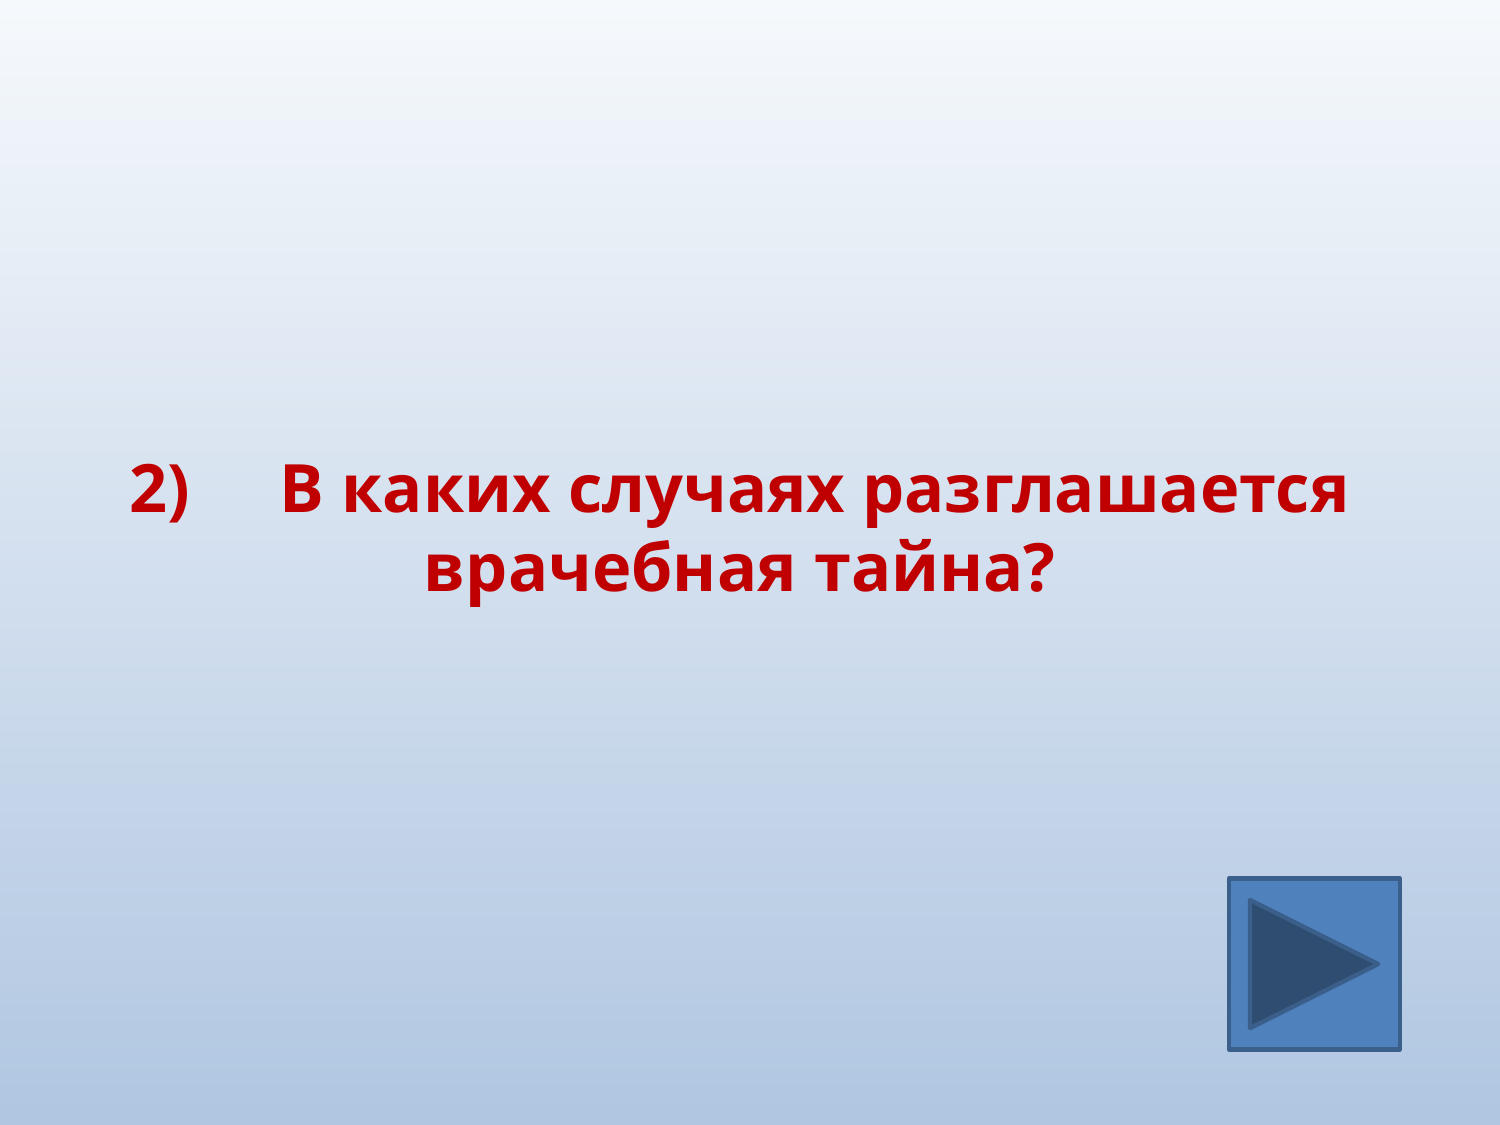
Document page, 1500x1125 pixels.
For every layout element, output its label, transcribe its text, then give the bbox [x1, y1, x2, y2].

list 2) В каких случаях разглашается врачебная тайна? [64, 251, 1415, 994]
text_box [1227, 876, 1402, 1052]
